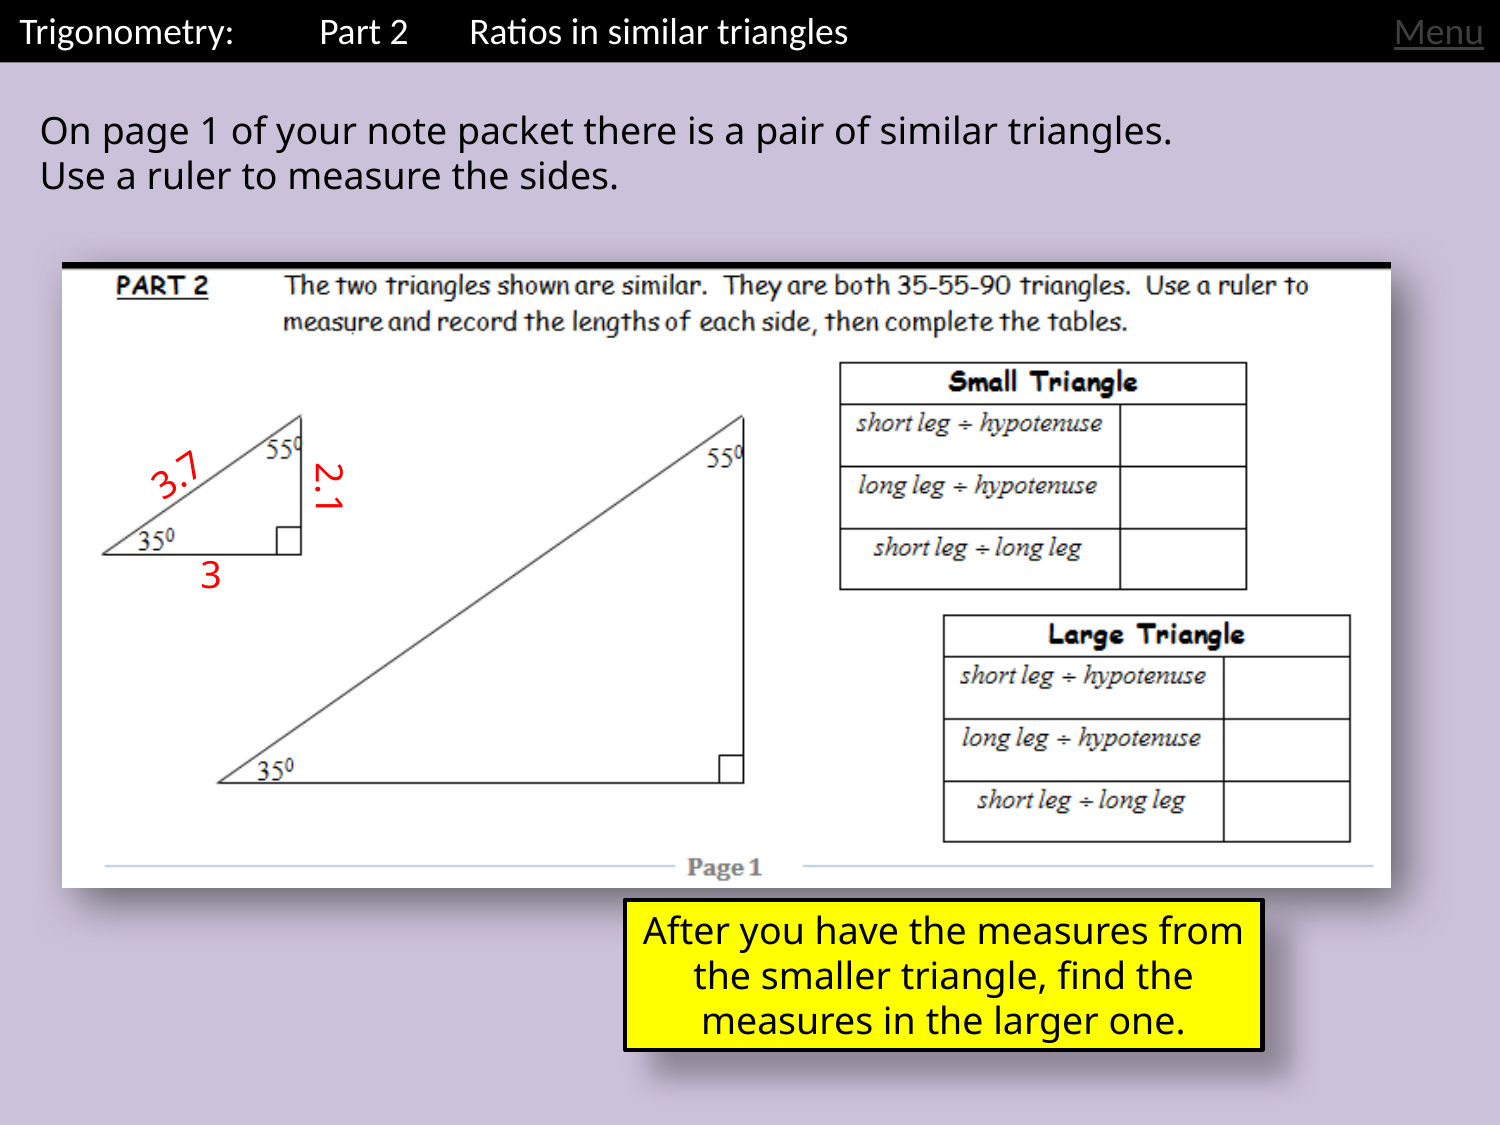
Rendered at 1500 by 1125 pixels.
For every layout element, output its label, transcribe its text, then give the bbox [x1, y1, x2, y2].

picture [62, 262, 1391, 888]
text_box Menu [1379, 0, 1500, 60]
text_box On page 1 of your note packet there is a pair of similar triangles. Use a ruler to measure the sides. [24, 99, 1463, 205]
text_box [0, 0, 4, 64]
text_box After you have the measures from the smaller triangle, find the measures in the larger one. [624, 899, 1263, 1050]
text_box [935, 0, 1500, 64]
text_box Trigonometry: Part 2 Ratios in similar triangles [4, 0, 935, 105]
